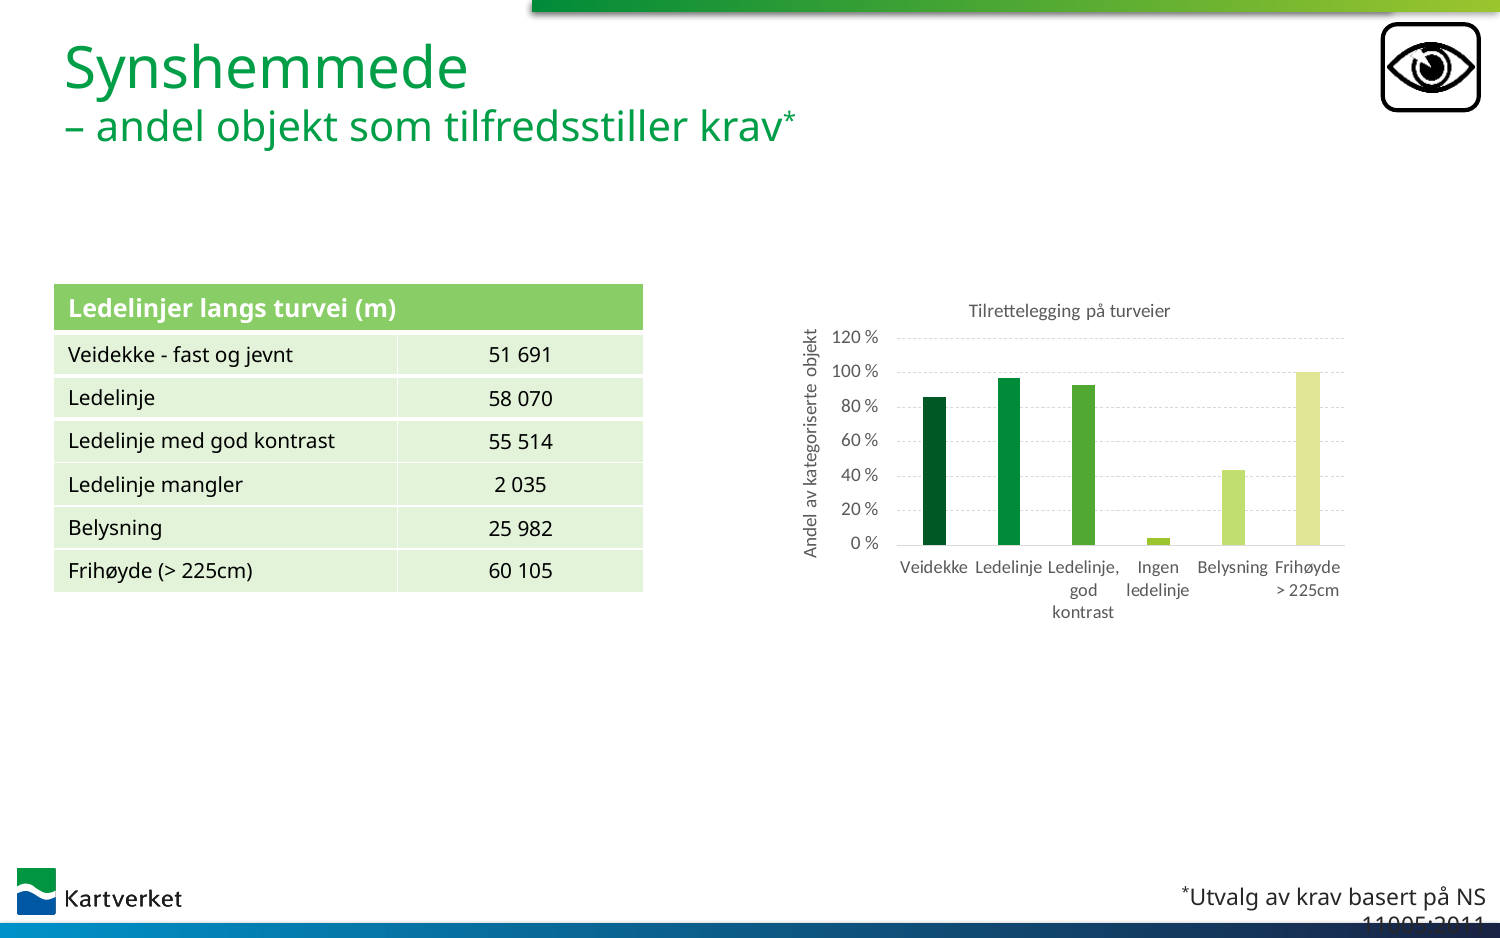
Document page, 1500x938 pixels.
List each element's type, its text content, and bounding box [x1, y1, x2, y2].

table_cell 60 105 [398, 550, 643, 592]
table_cell Ledelinje med god kontrast [54, 421, 397, 462]
picture [791, 291, 1348, 630]
table_cell 25 982 [398, 507, 643, 548]
table_cell 51 691 [398, 335, 643, 374]
table_cell 2 035 [398, 463, 643, 505]
table_cell 58 070 [398, 378, 643, 417]
table_cell Belysning [54, 507, 397, 548]
table_cell 55 514 [398, 421, 643, 462]
table_cell Veidekke - fast og jevnt [54, 335, 397, 374]
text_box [1382, 24, 1480, 111]
table_header Ledelinjer langs turvei (m) [54, 284, 643, 330]
table_cell Ledelinje [54, 378, 397, 417]
text_box Synshemmede – andel objekt som tilfredsstiller krav* [49, 24, 1431, 158]
text_box *Utvalg av krav basert på NS 11005:2011 [1068, 873, 1500, 938]
table_cell Ledelinje mangler [54, 463, 397, 505]
table_cell Frihøyde (> 225cm) [54, 550, 397, 592]
